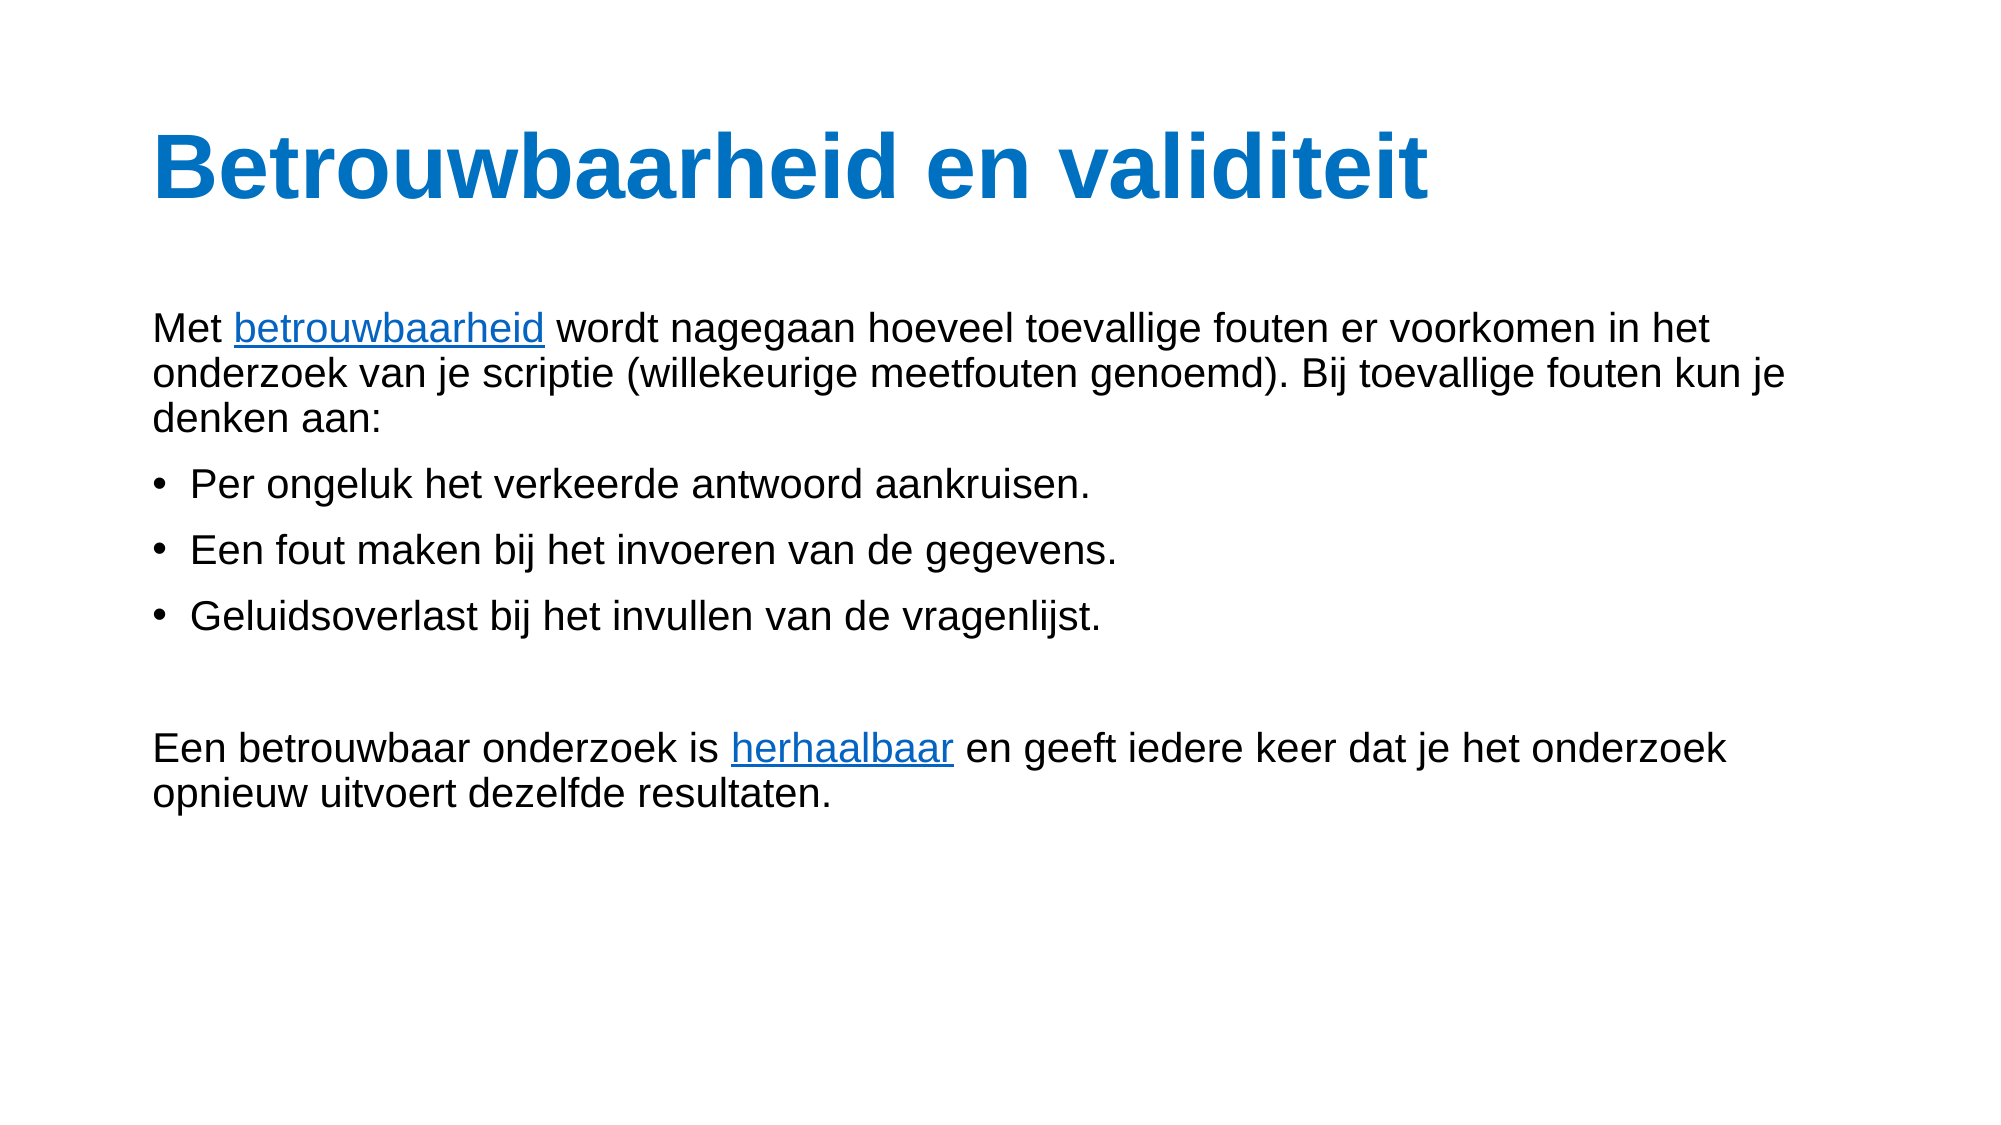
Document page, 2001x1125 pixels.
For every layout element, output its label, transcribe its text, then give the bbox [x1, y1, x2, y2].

list Met betrouwbaarheid wordt nagegaan hoeveel toevallige fouten er voorkomen in het onderzoek van je scriptie (willekeurige meetfouten genoemd). Bij toevallige fouten kun je denken aan: Per ongeluk het verkeerde antwoord aankruisen. Een fout maken bij het invoeren van de gegevens. Geluidsoverlast bij het invullen van de vragenlijst. Een betrouwbaar onderzoek is herhaalbaar en geeft iedere keer dat je het onderzoek opnieuw uitvoert dezelfde resultaten. [137, 299, 1863, 1014]
title Betrouwbaarheid en validiteit [137, 59, 1863, 278]
